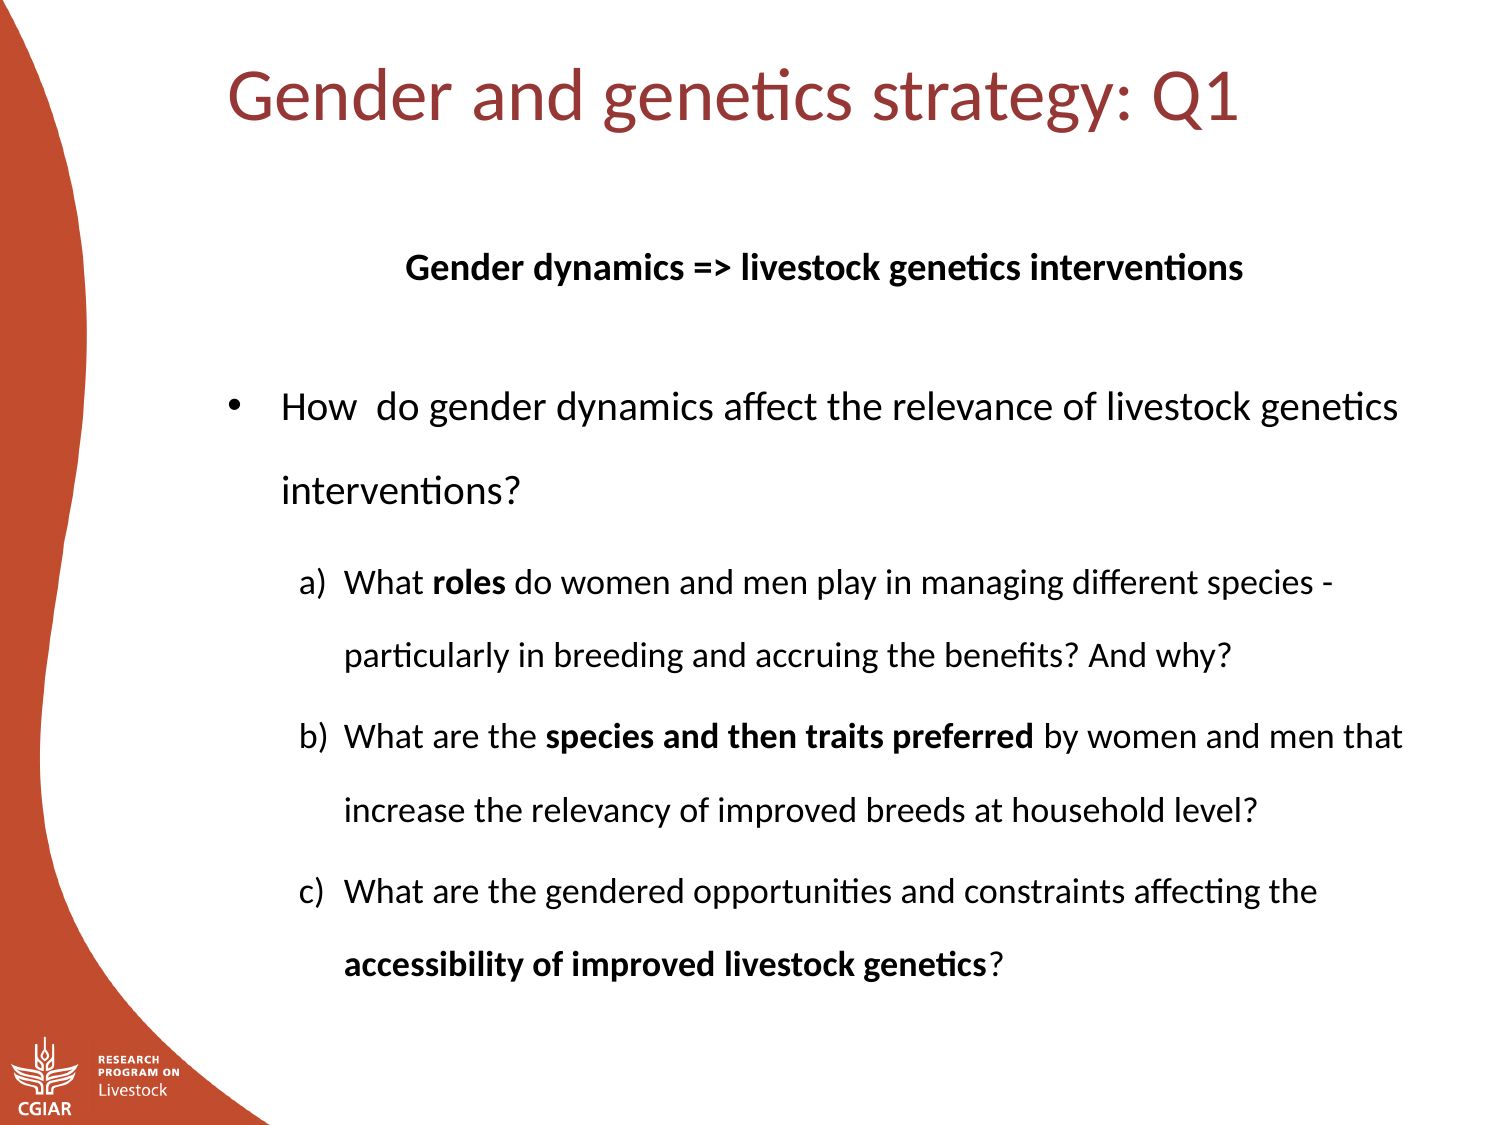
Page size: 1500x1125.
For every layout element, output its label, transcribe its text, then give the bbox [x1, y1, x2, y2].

list Gender dynamics => livestock genetics interventions How do gender dynamics affect the relevance of livestock genetics interventions? What roles do women and men play in managing different species - particularly in breeding and accruing the benefits? And why? What are the species and then traits preferred by women and men that increase the relevancy of improved breeds at household level? What are the gendered opportunities and constraints affecting the accessibility of improved livestock genetics? [212, 224, 1438, 1038]
picture [0, 0, 270, 1125]
list Gender and genetics strategy: Q1 [212, 37, 1450, 225]
